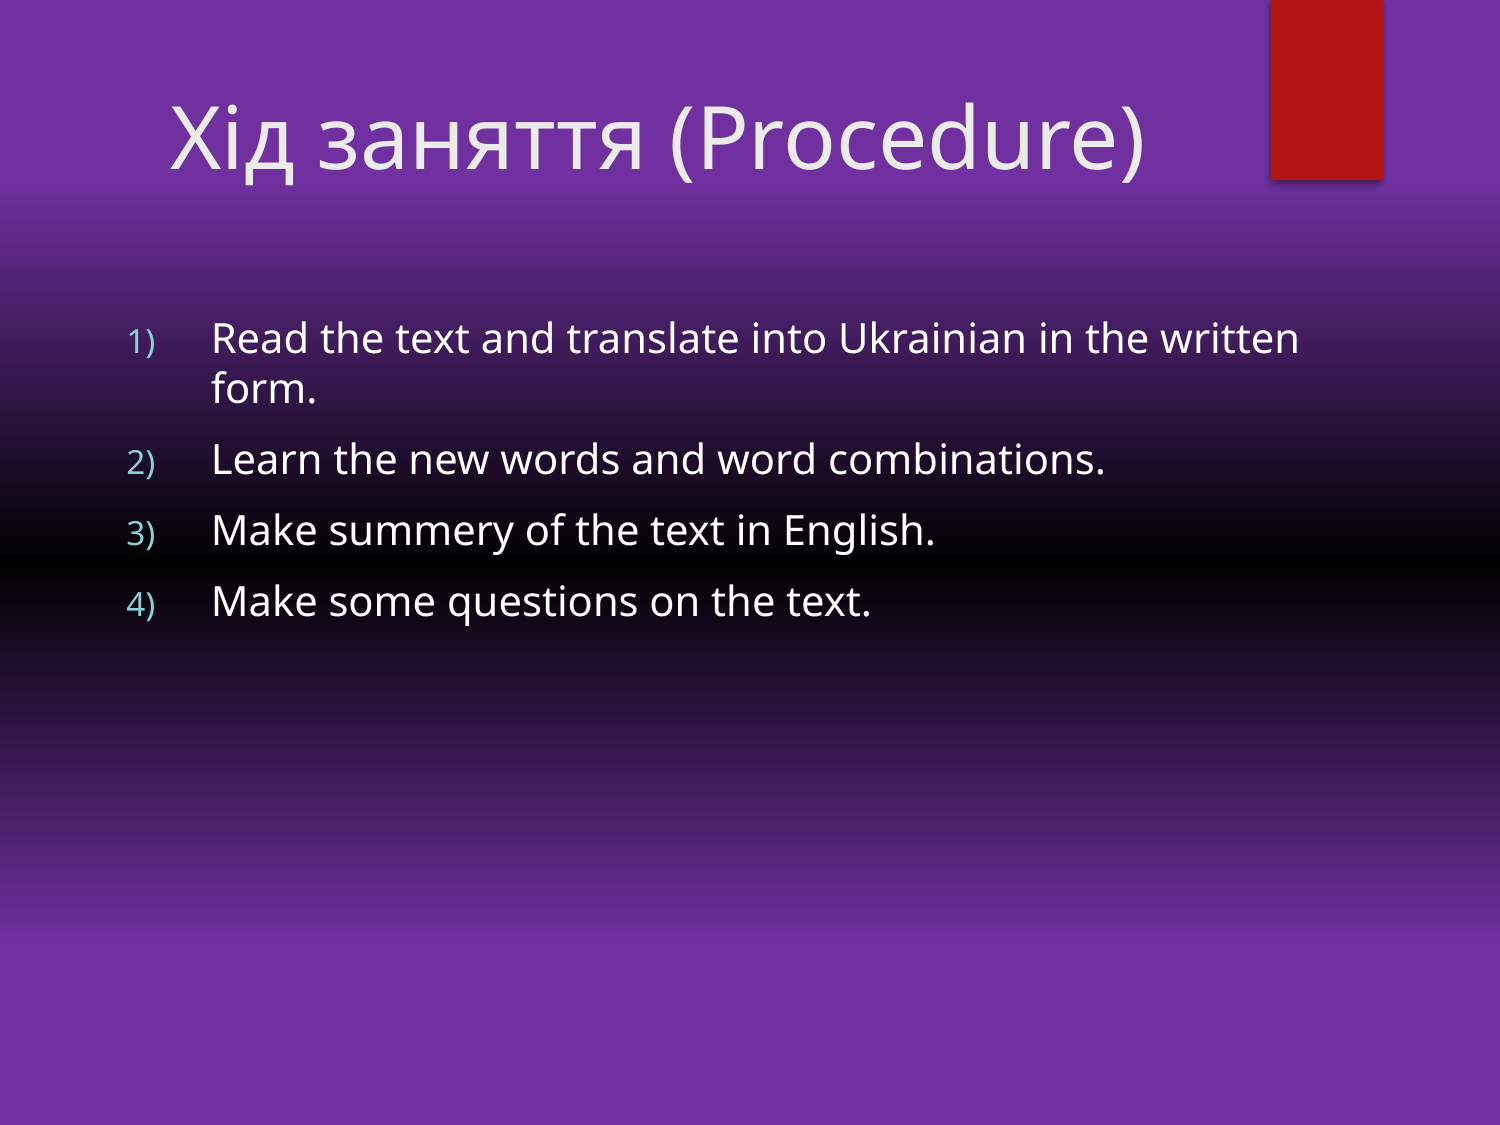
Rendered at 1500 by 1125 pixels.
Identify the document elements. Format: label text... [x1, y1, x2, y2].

title Хід заняття (Procedure) [79, 74, 1237, 304]
list Read the text and translate into Ukrainian in the written form. Learn the new words and word combinations. Make summery of the text in English. Make some questions on the text. [105, 304, 1331, 1048]
